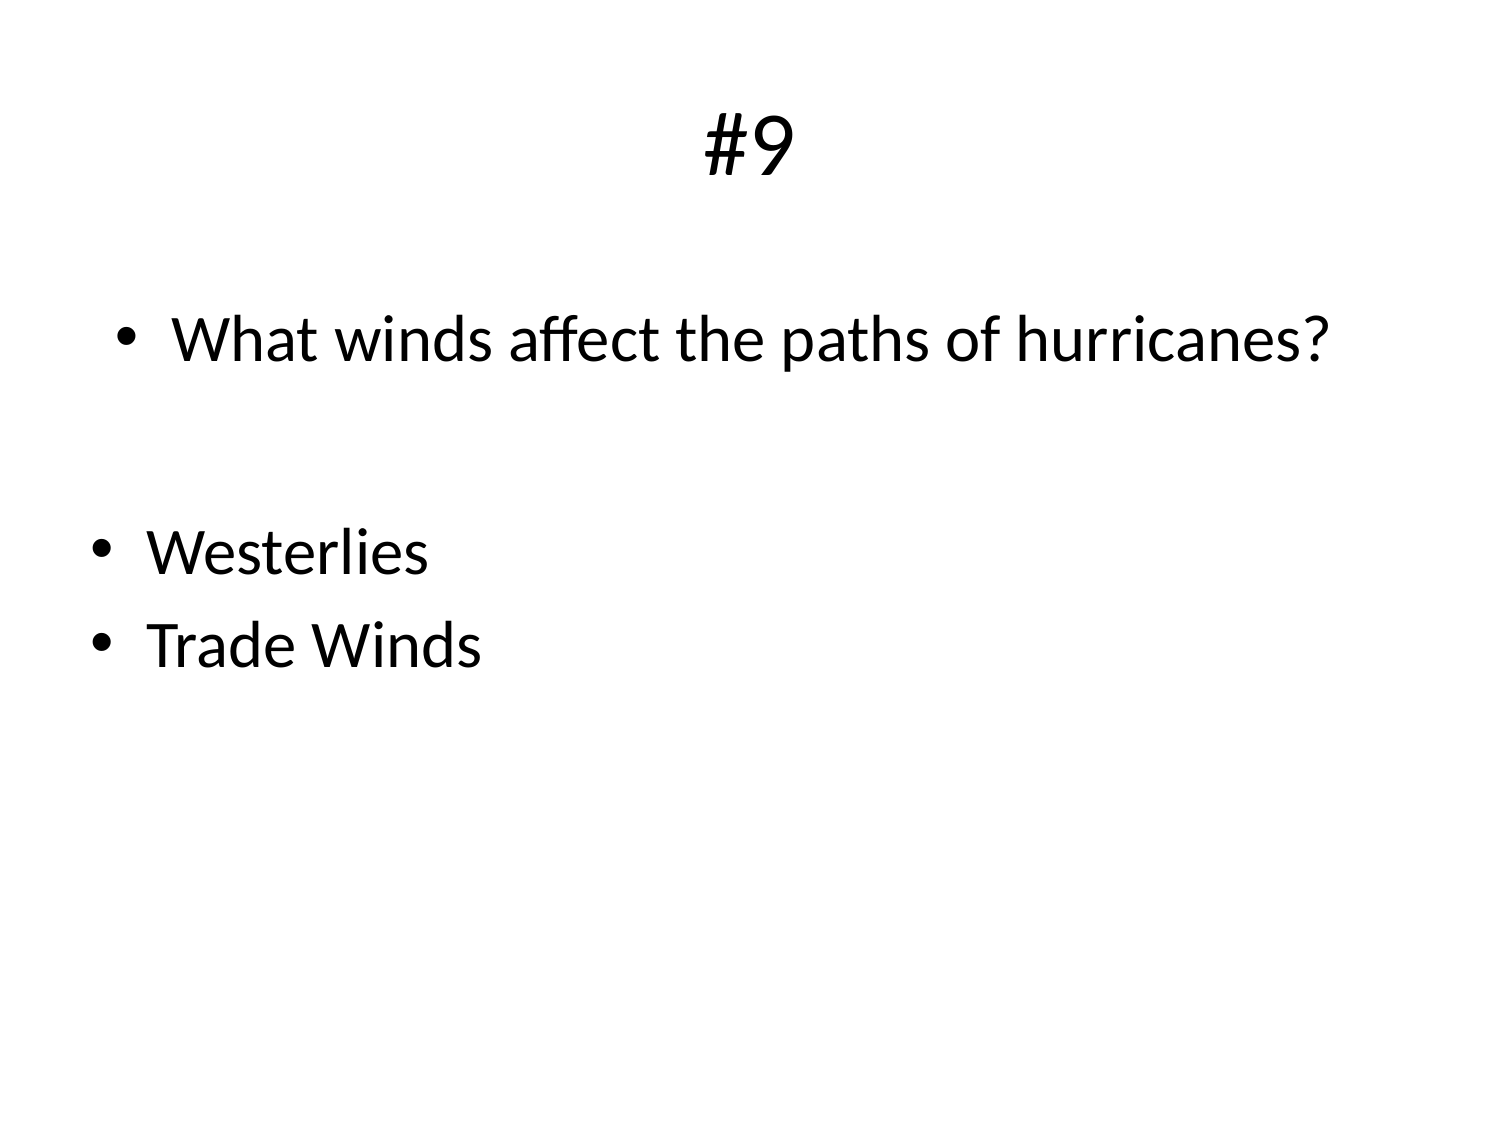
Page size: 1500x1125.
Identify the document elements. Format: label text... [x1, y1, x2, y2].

text_box What winds affect the paths of hurricanes? [99, 287, 1450, 500]
title #9 [75, 45, 1425, 233]
list Westerlies Trade Winds [75, 500, 1425, 1088]
